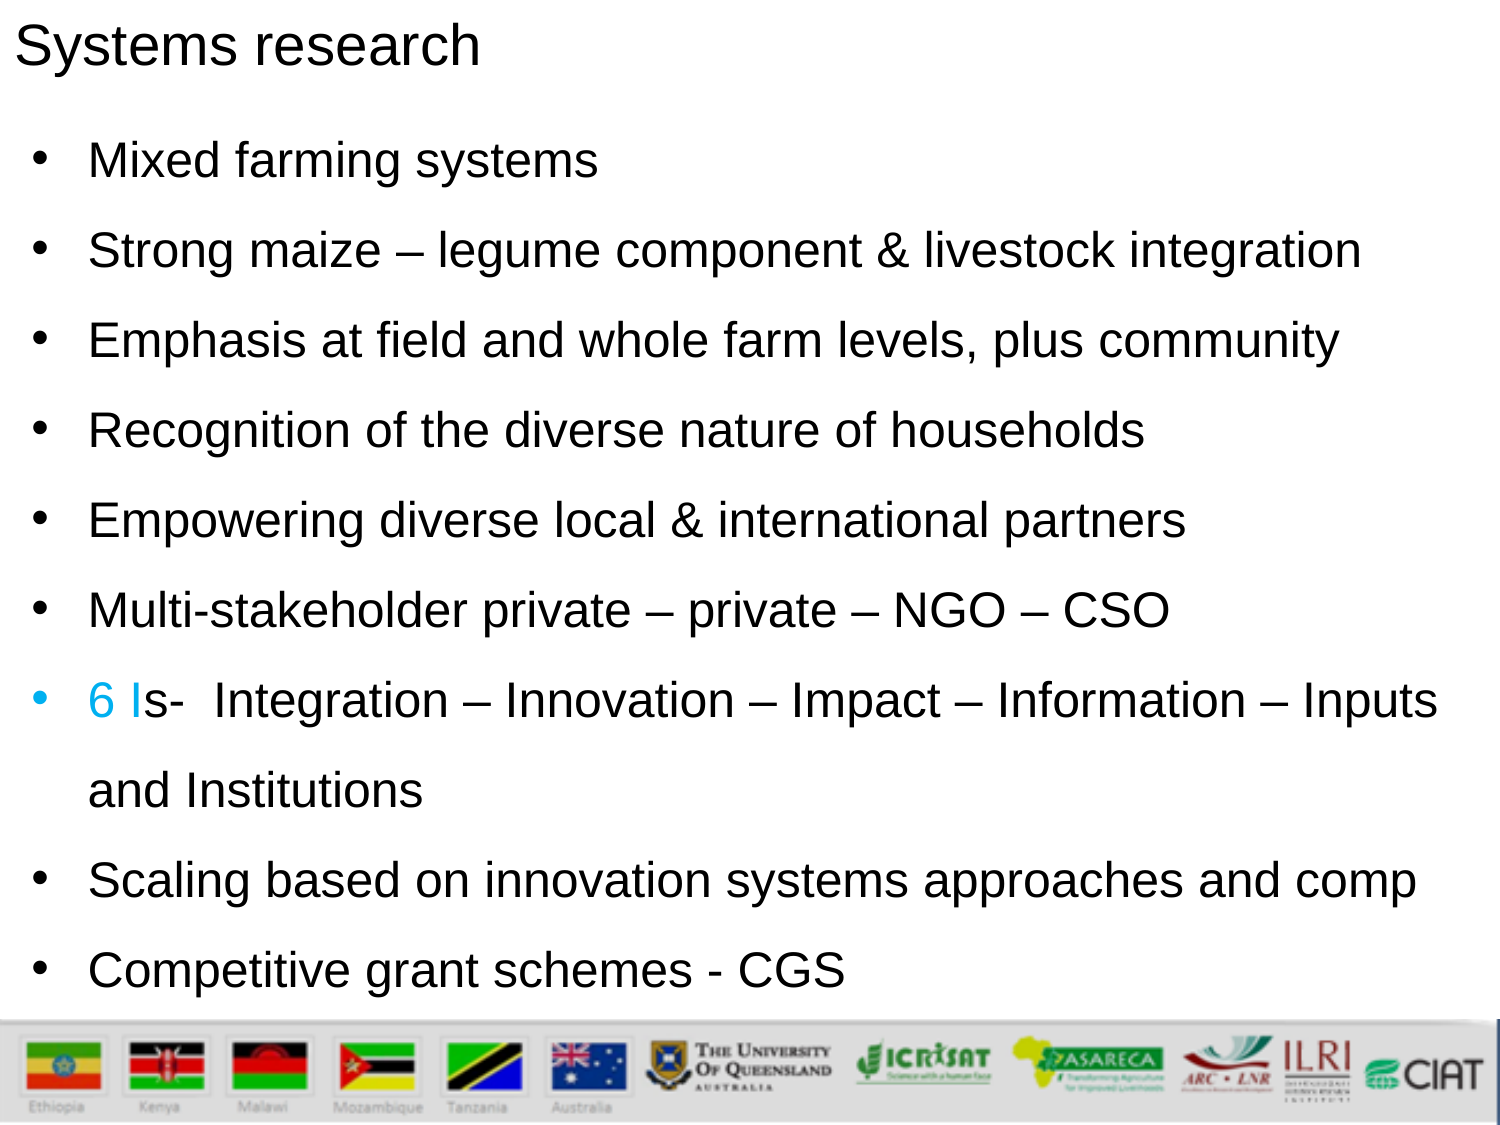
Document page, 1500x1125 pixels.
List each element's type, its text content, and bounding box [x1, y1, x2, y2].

text_box Mixed farming systems Strong maize – legume component & livestock integration Emphasis at field and whole farm levels, plus community Recognition of the diverse nature of households Empowering diverse local & international partners Multi-stakeholder private – private – NGO – CSO 6 Is- Integration – Innovation – Impact – Information – Inputs and Institutions Scaling based on innovation systems approaches and comp Competitive grant schemes - CGS [16, 89, 1483, 1005]
text_box [0, 191, 1500, 1018]
picture [0, 1019, 1500, 1125]
text_box Systems research [0, 0, 1465, 85]
